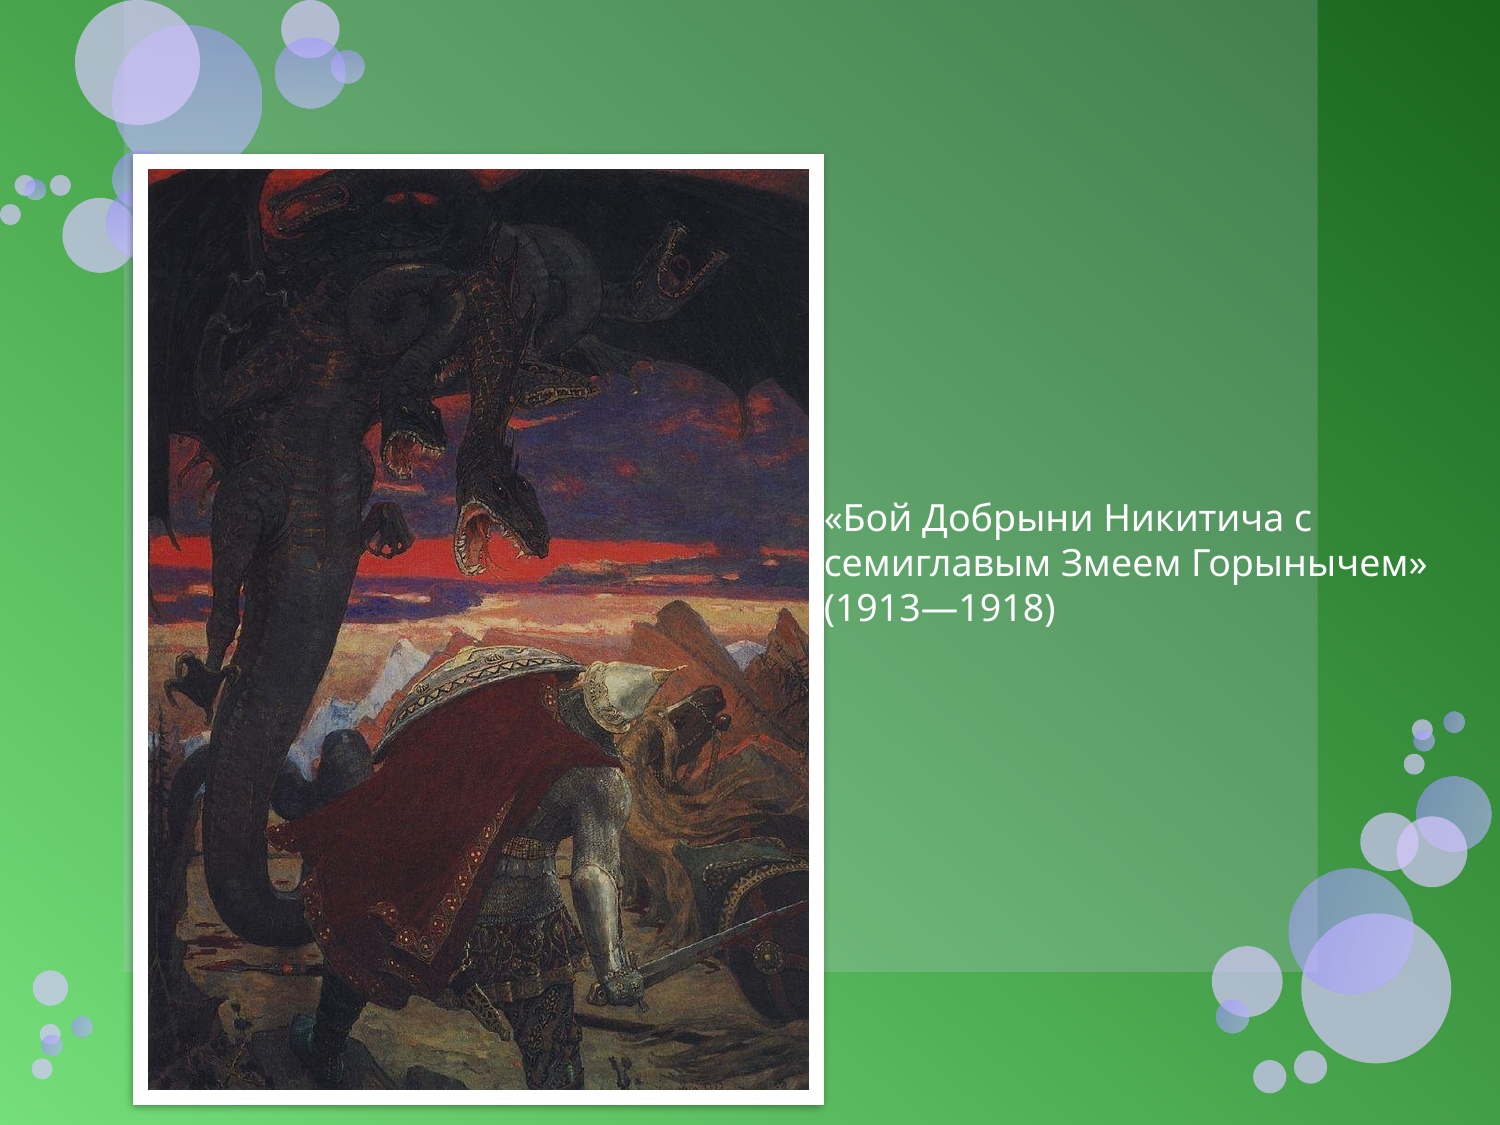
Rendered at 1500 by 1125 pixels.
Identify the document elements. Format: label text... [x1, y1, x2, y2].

text_box «Бой Добрыни Никитича с семиглавым Змеем Горынычем» (1913—1918) [811, 486, 1500, 637]
list Виктор Михайлович Васнецов: [123, 0, 1318, 972]
picture [145, 167, 811, 1092]
